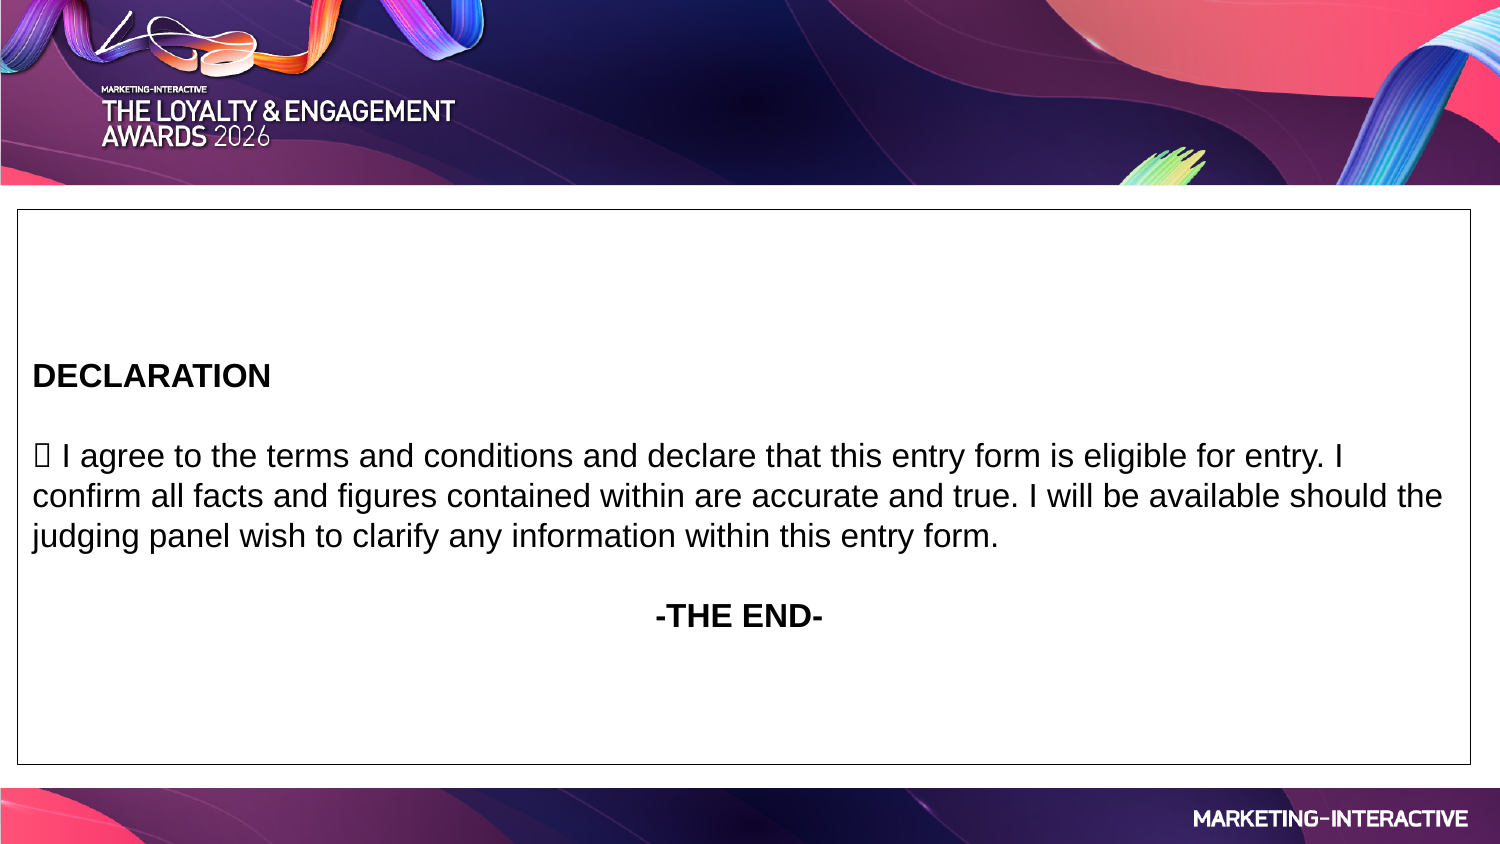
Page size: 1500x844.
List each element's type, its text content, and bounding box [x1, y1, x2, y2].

text_box DECLARATION  I agree to the terms and conditions and declare that this entry form is eligible for entry. I confirm all facts and figures contained within are accurate and true. I will be available should the judging panel wish to clarify any information within this entry form. -THE END- [16, 207, 1473, 766]
picture [0, 0, 1500, 844]
